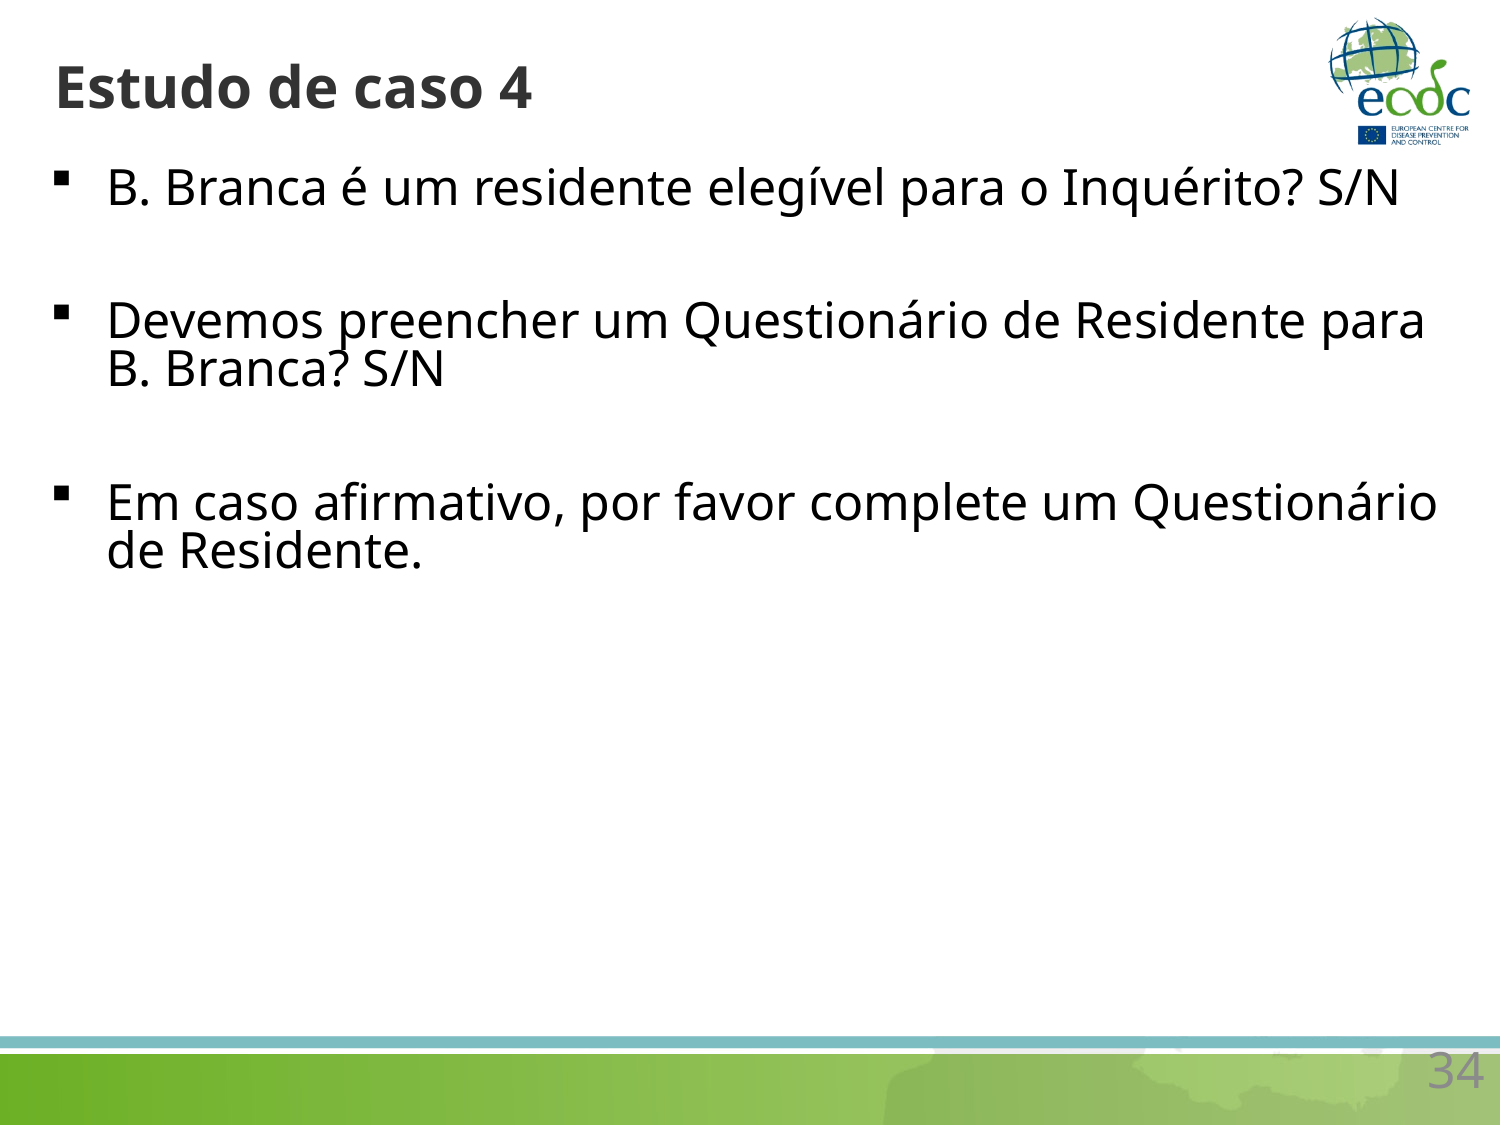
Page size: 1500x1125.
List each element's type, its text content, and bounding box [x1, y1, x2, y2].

picture [0, 1036, 1500, 1125]
list B. Branca é um residente elegível para o Inquérito? S/N Devemos preencher um Questionário de Residente para B. Branca? S/N Em caso afirmativo, por favor complete um Questionário de Residente. [49, 166, 1450, 1015]
picture [1328, 17, 1473, 148]
title Estudo de caso 4 [54, 58, 1405, 152]
slide_number 34 [1149, 1042, 1500, 1103]
